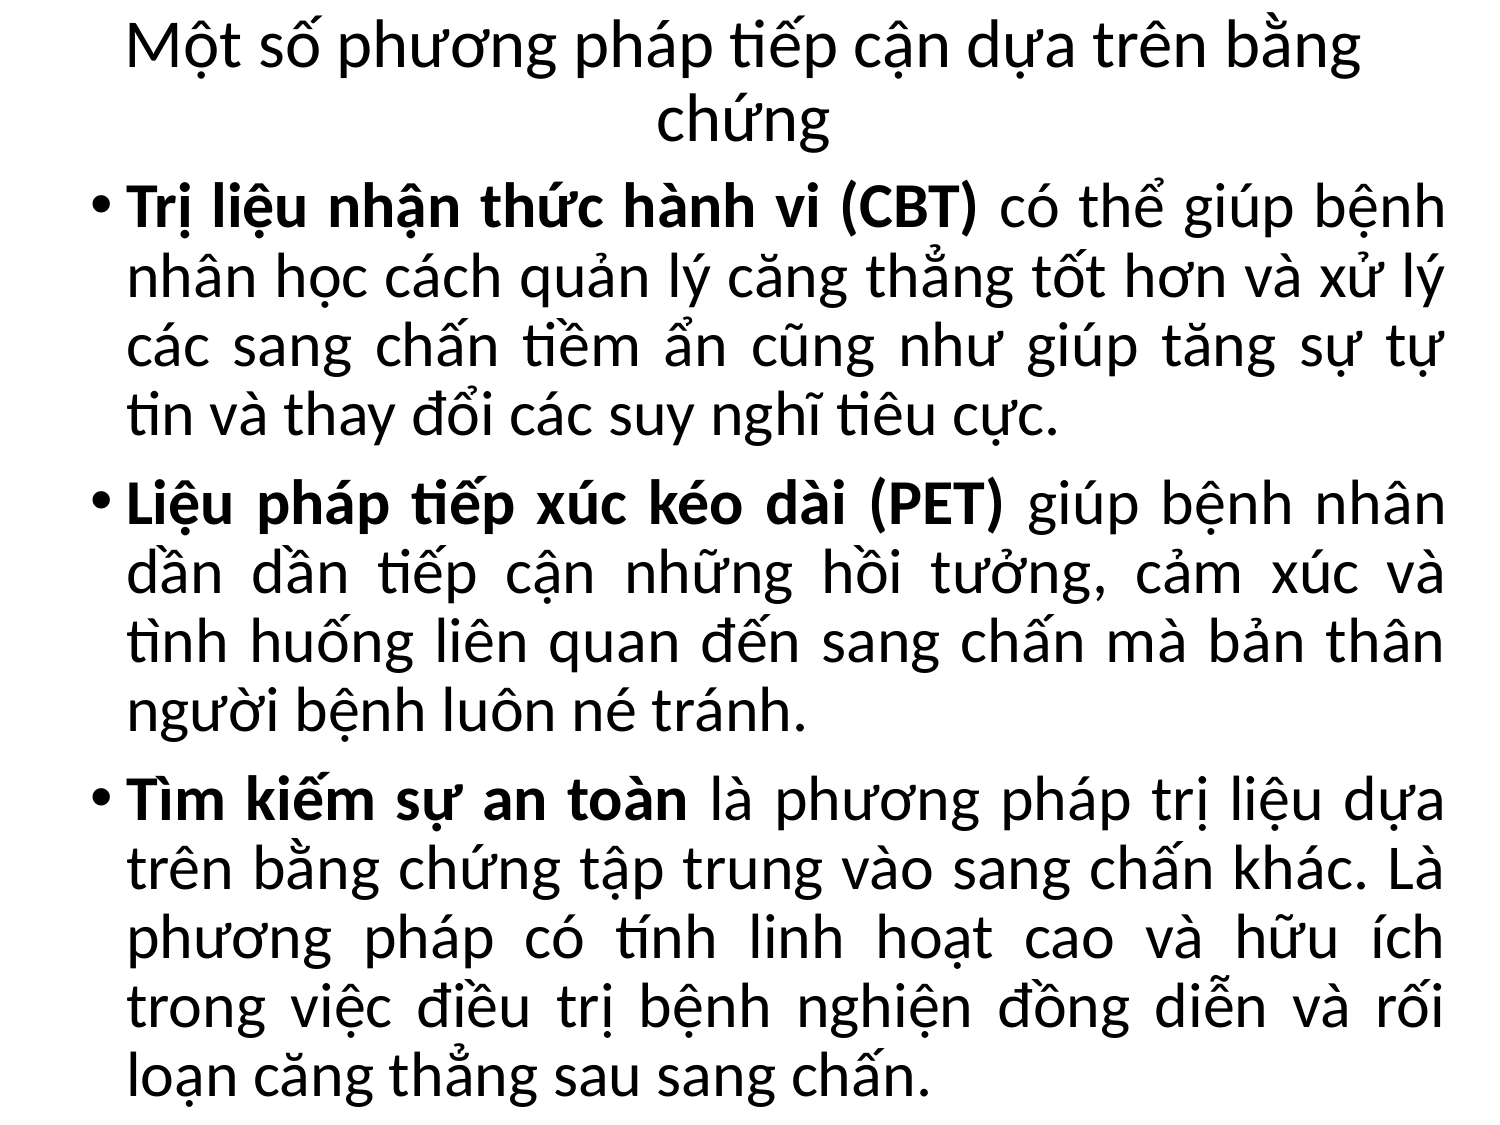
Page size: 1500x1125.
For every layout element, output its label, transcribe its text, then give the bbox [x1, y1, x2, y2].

title Một số phương pháp tiếp cận dựa trên bằng chứng [24, 0, 1463, 166]
list Trị liệu nhận thức hành vi (CBT) có thể giúp bệnh nhân học cách quản lý căng thẳng tốt hơn và xử lý các sang chấn tiềm ẩn cũng như giúp tăng sự tự tin và thay đổi các suy nghĩ tiêu cực. Liệu pháp tiếp xúc kéo dài (PET) giúp bệnh nhân dần dần tiếp cận những hồi tưởng, cảm xúc và tình huống liên quan đến sang chấn mà bản thân người bệnh luôn né tránh. Tìm kiếm sự an toàn là phương pháp trị liệu dựa trên bằng chứng tập trung vào sang chấn khác. Là phương pháp có tính linh hoạt cao và hữu ích trong việc điều trị bệnh nghiện đồng diễn và rối loạn căng thẳng sau sang chấn. [75, 165, 1463, 1125]
